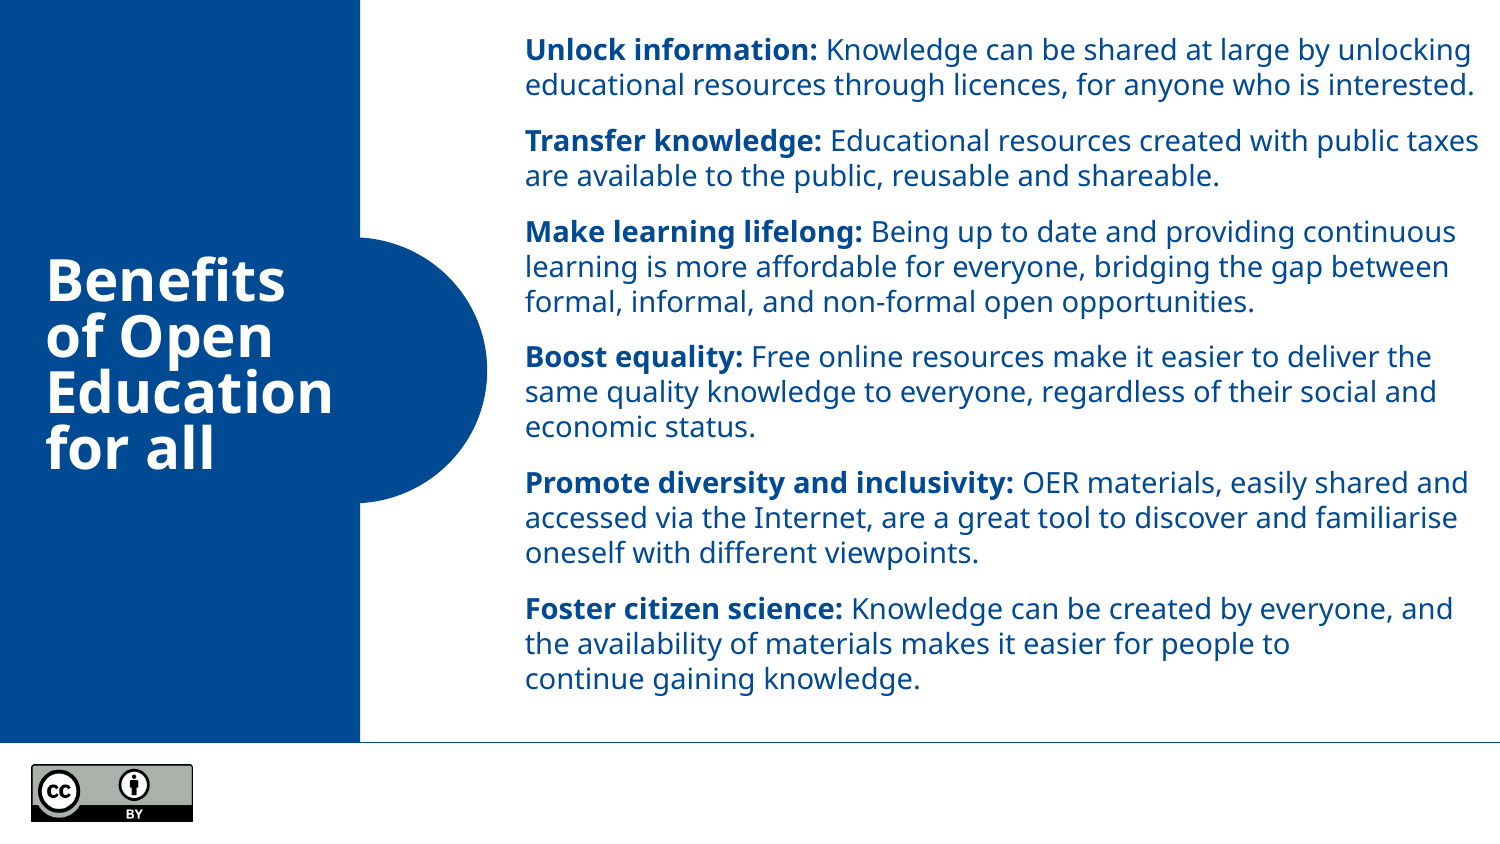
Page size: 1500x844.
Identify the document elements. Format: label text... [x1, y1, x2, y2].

text_box Unlock information: Knowledge can be shared at large by unlocking educational resources through licences, for anyone who is interested. Transfer knowledge: Educational resources created with public taxes are available to the public, reusable and shareable. Make learning lifelong: Being up to date and providing continuous learning is more affordable for everyone, bridging the gap between formal, informal, and non-formal open opportunities. Boost equality: Free online resources make it easier to deliver the same quality knowledge to everyone, regardless of their social and economic status. Promote diversity and inclusivity: OER materials, easily shared and accessed via the Internet, are a great tool to discover and familiarise oneself with different viewpoints. Foster citizen science: Knowledge can be created by everyone, and the availability of materials makes it easier for people to continue gaining knowledge. [509, 16, 1500, 711]
text_box [0, 0, 361, 742]
text_box Benefits of Open Education for all [30, 242, 400, 496]
text_box [317, 237, 389, 242]
text_box [0, 750, 1500, 844]
picture [31, 764, 193, 822]
text_box [308, 496, 397, 504]
text_box [400, 245, 488, 495]
